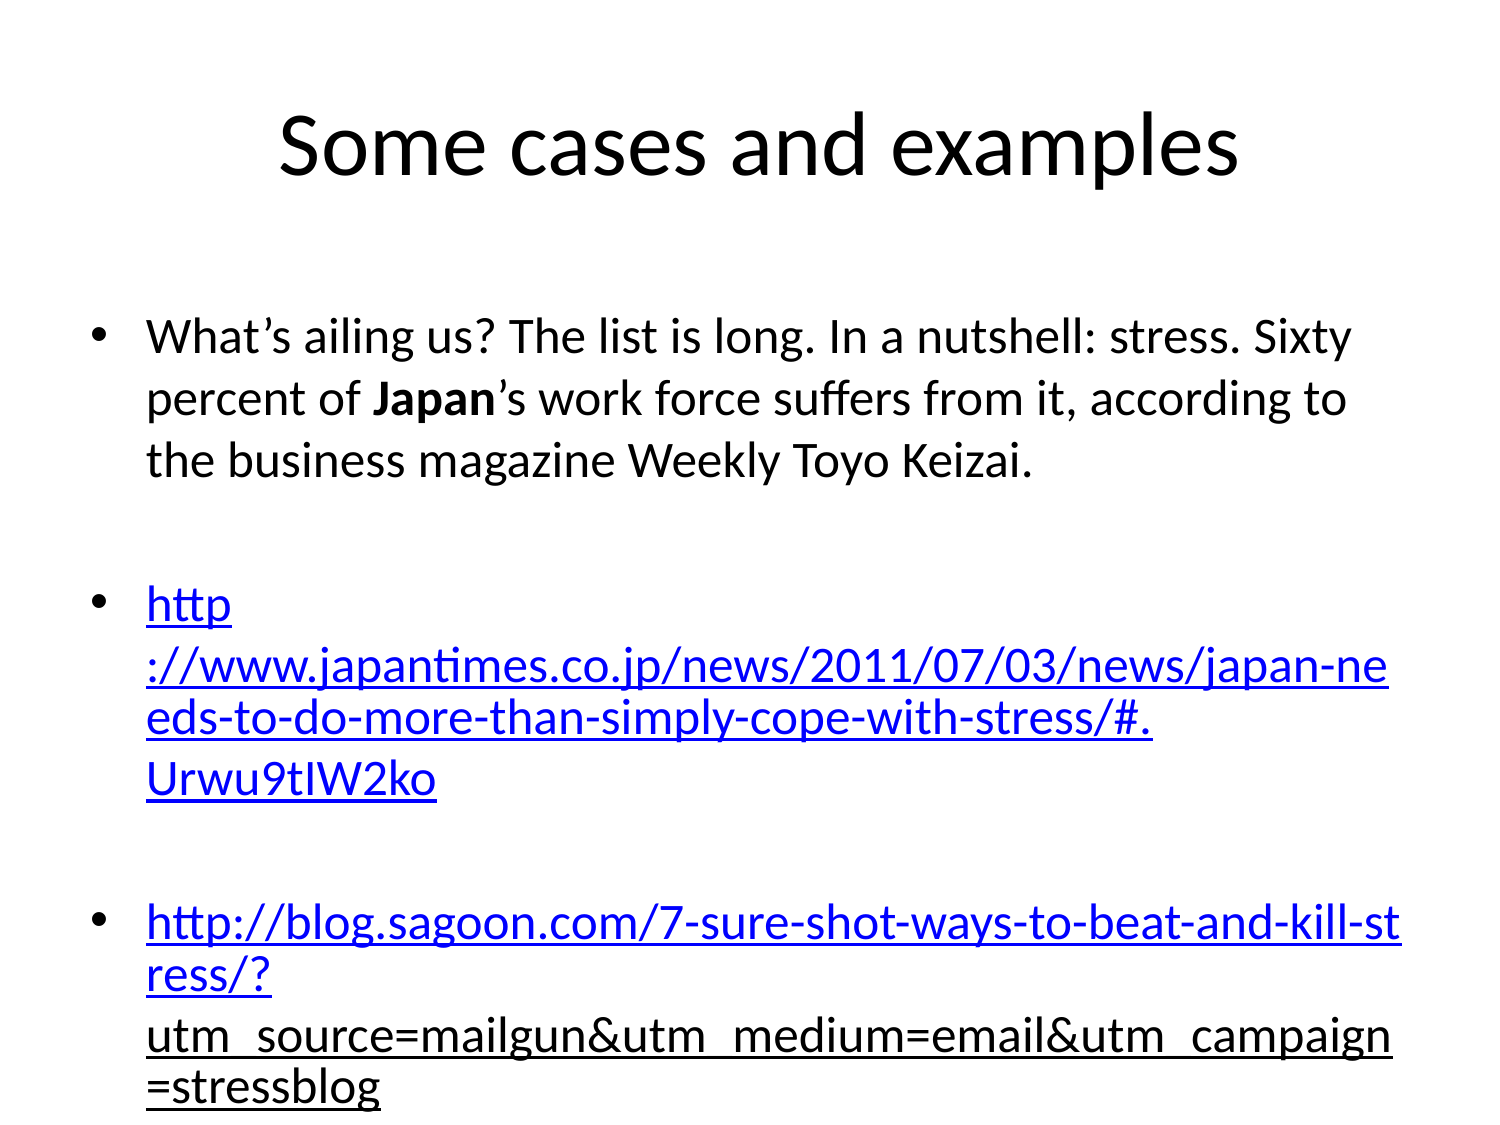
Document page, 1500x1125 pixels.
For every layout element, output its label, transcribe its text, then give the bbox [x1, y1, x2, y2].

list What’s ailing us? The list is long. In a nutshell: stress. Sixty percent of Japan’s work force suffers from it, according to the business magazine Weekly Toyo Keizai. http://www.japantimes.co.jp/news/2011/07/03/news/japan-needs-to-do-more-than-simply-cope-with-stress/#.Urwu9tIW2ko http://blog.sagoon.com/7-sure-shot-ways-to-beat-and-kill-stress/?utm_source=mailgun&utm_medium=email&utm_campaign=stressblog [75, 295, 1425, 1038]
title Some cases and examples [75, 45, 1425, 233]
